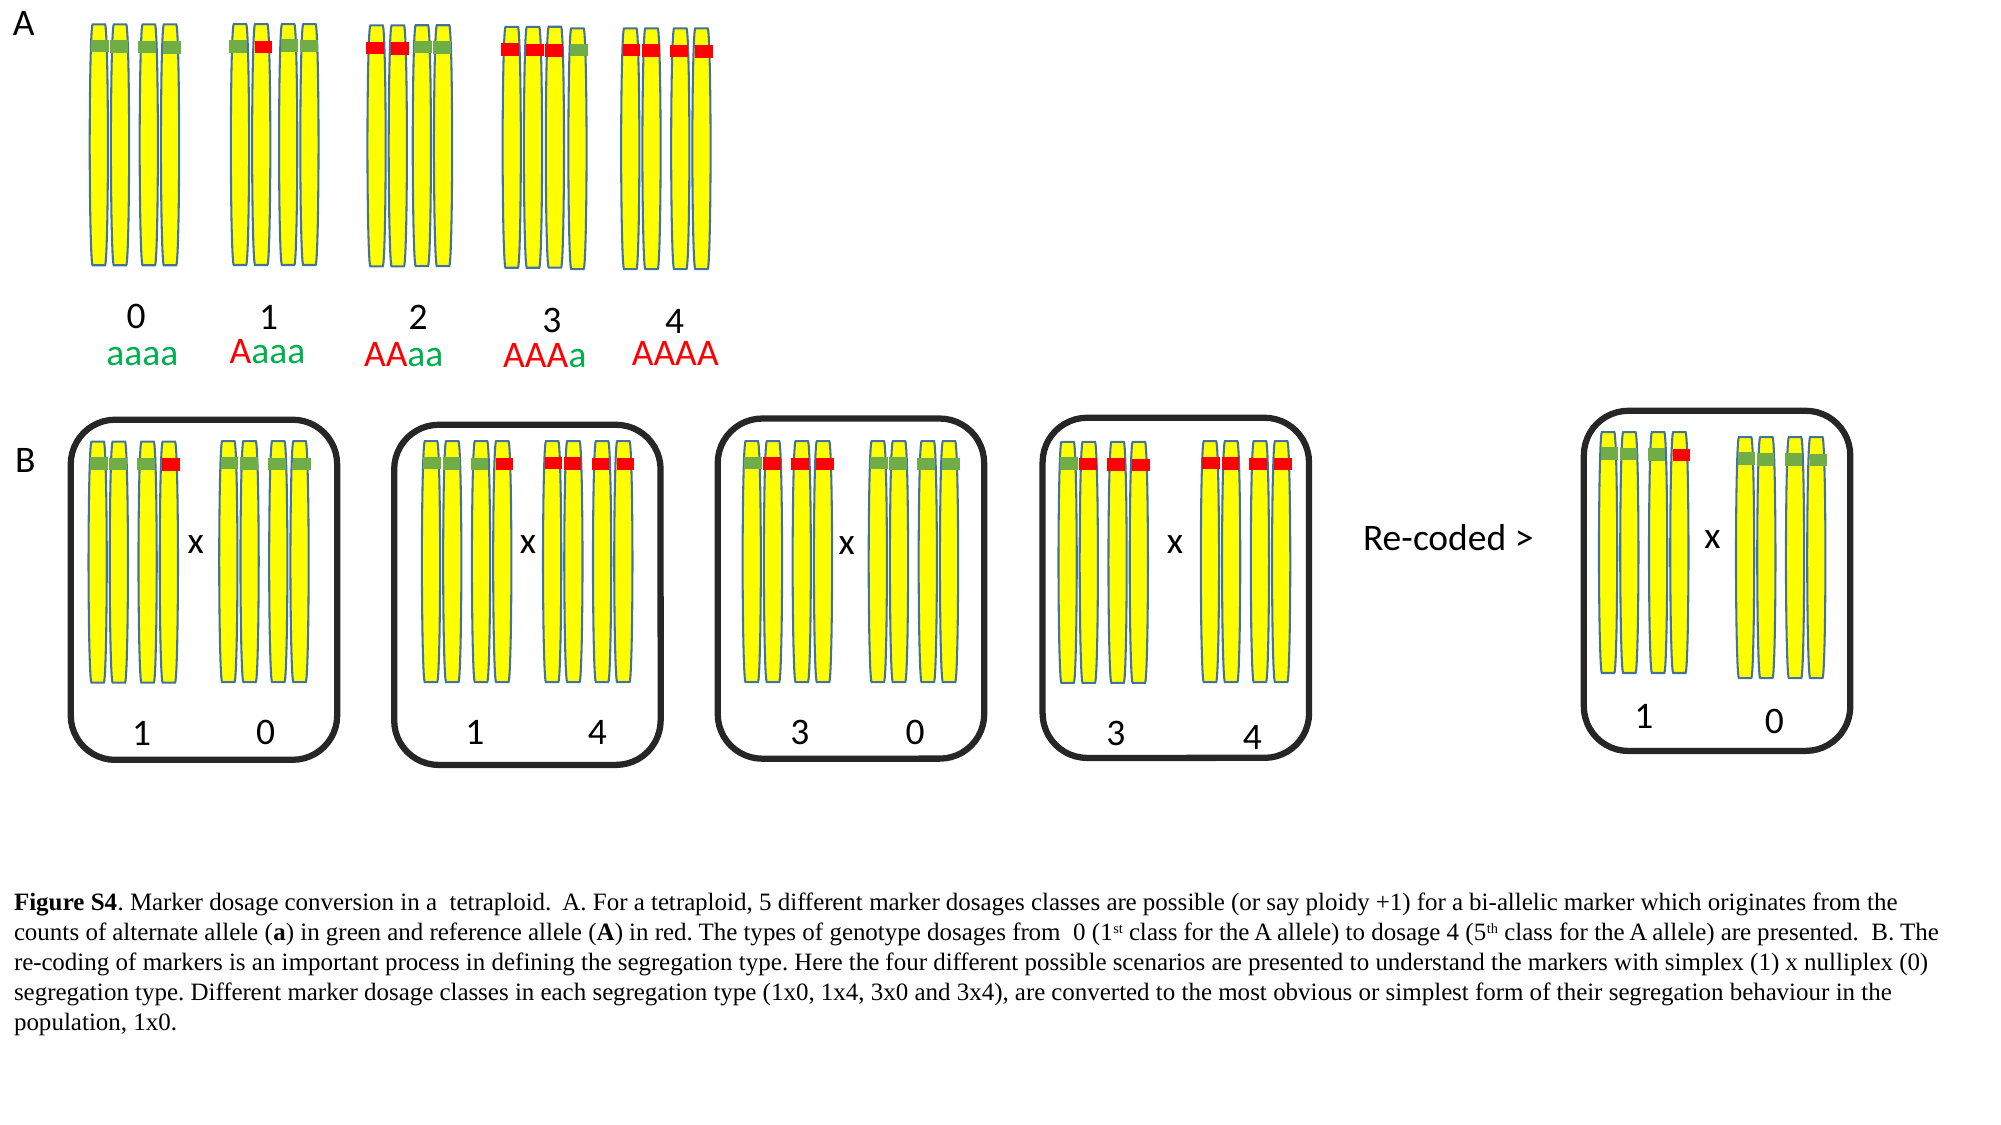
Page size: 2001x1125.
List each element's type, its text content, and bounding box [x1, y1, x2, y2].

text_box [111, 23, 129, 46]
text_box 1 [244, 284, 294, 319]
text_box [1041, 416, 1311, 759]
text_box [522, 25, 544, 269]
text_box AAaa [349, 321, 459, 382]
text_box Re-coded > [1348, 505, 1549, 566]
text_box Aaaa [214, 319, 321, 379]
text_box 4 [650, 288, 699, 320]
text_box [366, 24, 387, 268]
text_box [229, 23, 251, 267]
text_box [393, 423, 662, 766]
text_box 0 [111, 283, 161, 320]
text_box [251, 23, 272, 267]
text_box 3 [527, 287, 577, 322]
text_box [501, 25, 522, 269]
text_box [1582, 409, 1852, 752]
text_box [387, 24, 408, 268]
text_box 4 [1228, 758, 1277, 765]
text_box [299, 23, 320, 267]
text_box B [0, 427, 51, 488]
text_box [641, 27, 662, 271]
text_box [567, 27, 588, 271]
text_box [109, 47, 131, 267]
text_box [670, 27, 691, 271]
text_box AAAa [488, 322, 602, 383]
text_box aaaa [91, 320, 194, 380]
text_box [159, 23, 181, 267]
text_box Figure S4. Marker dosage conversion in a tetraploid. A. For a tetraploid, 5 different marker dosages classes are possible (or say ploidy +1) for a bi-allelic marker which originates from the counts of alternate allele (a) in green and reference allele (A) in red. The types of genotype dosages from 0 (1st class for the A allele) to dosage 4 (5th class for the A allele) are presented. B. The re-coding of markers is an important process in defining the segregation type. Here the four different possible scenarios are presented to understand the markers with simplex (1) x nulliplex (0) segregation type. Different marker dosage classes in each segregation type (1x0, 1x4, 3x0 and 3x4), are converted to the most obvious or simplest form of their segregation behaviour in the population, 1x0. [0, 878, 1969, 1043]
text_box [138, 23, 159, 267]
text_box [88, 23, 109, 267]
text_box 2 [393, 284, 443, 321]
text_box [278, 23, 299, 267]
text_box [620, 27, 641, 271]
text_box [544, 25, 566, 269]
text_box [716, 417, 986, 760]
text_box [432, 48, 454, 268]
text_box [691, 27, 712, 271]
text_box [69, 418, 339, 761]
text_box A [0, 0, 50, 51]
text_box AAAA [617, 320, 734, 380]
text_box [434, 24, 452, 47]
text_box [411, 24, 432, 268]
